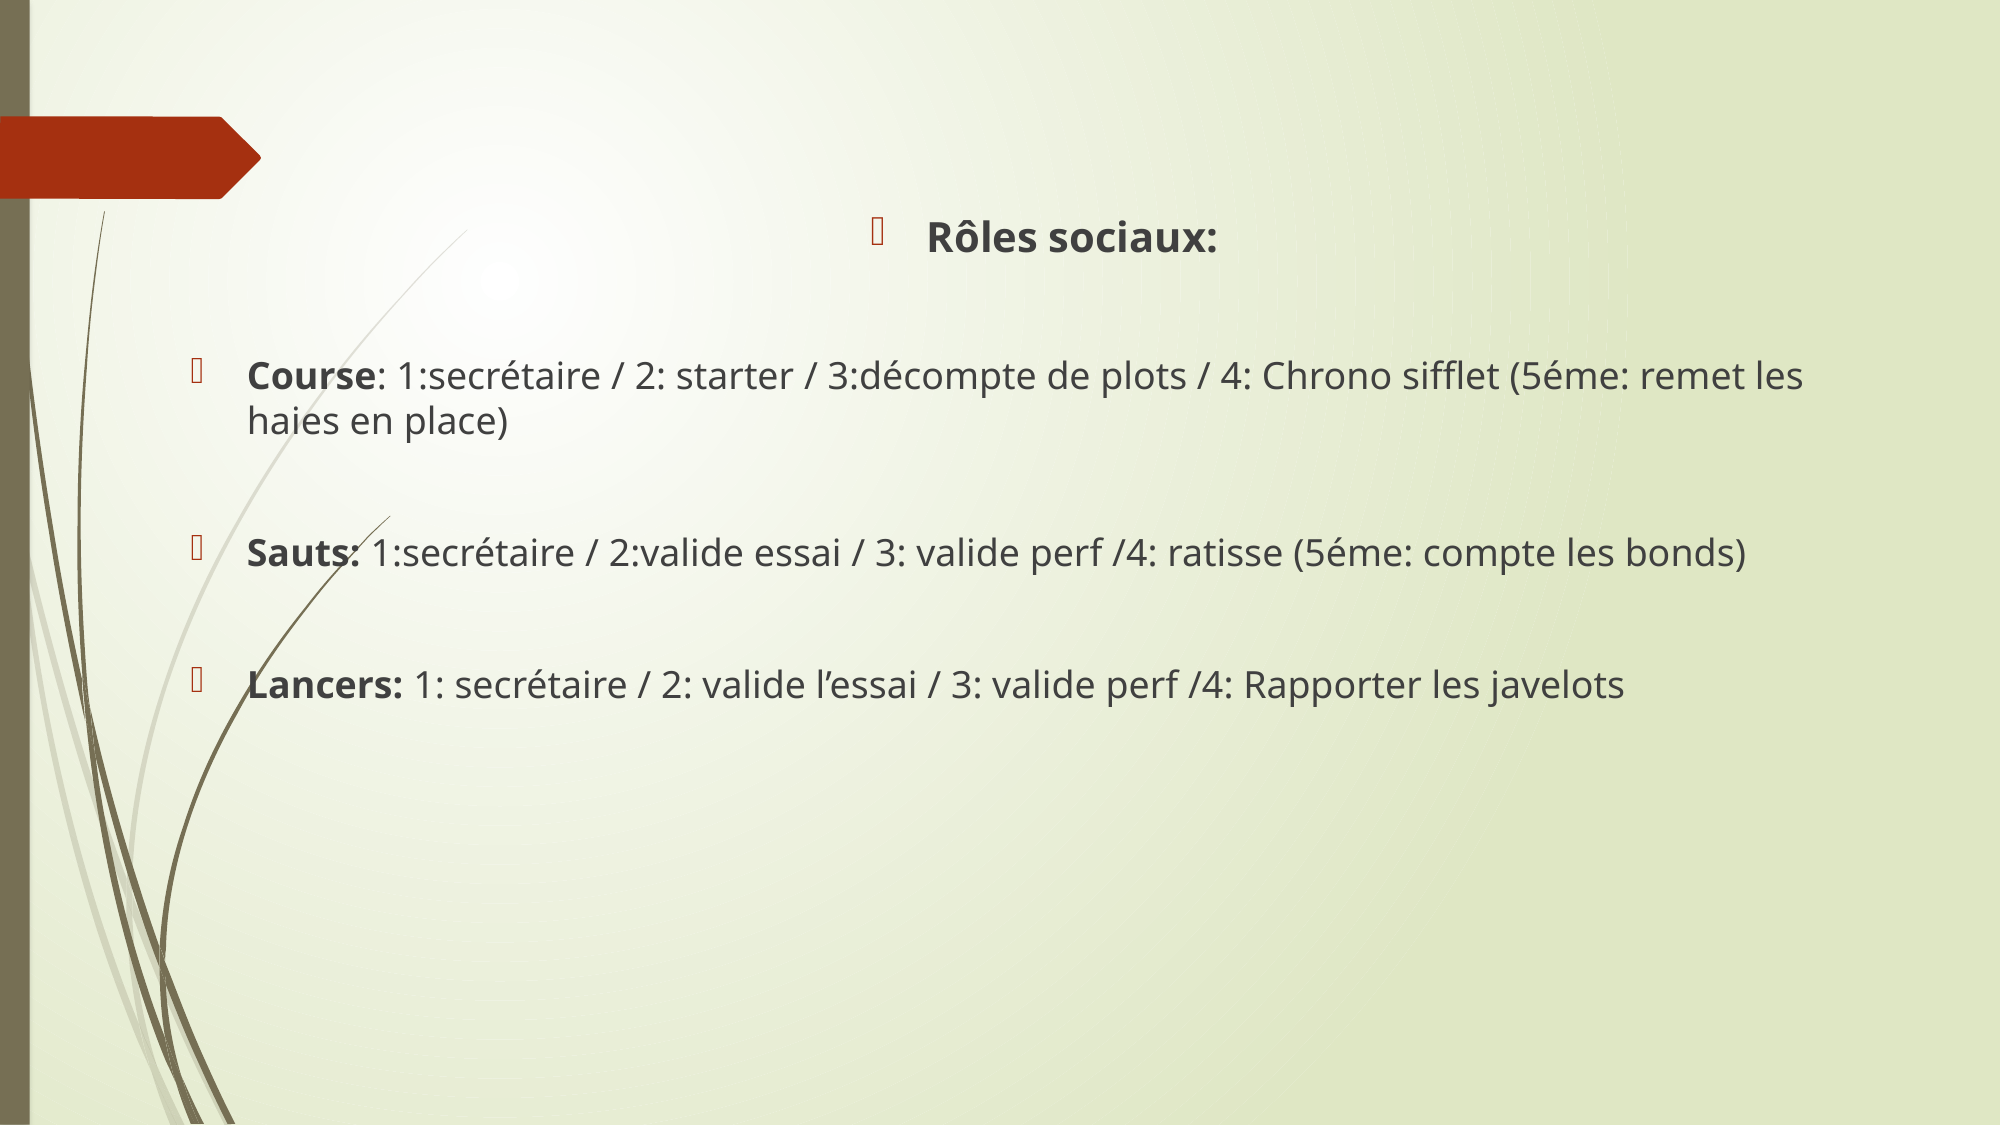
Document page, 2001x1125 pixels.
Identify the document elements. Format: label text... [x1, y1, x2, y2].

list Rôles sociaux: Course: 1:secrétaire / 2: starter / 3:décompte de plots / 4: Chrono sifflet (5éme: remet les haies en place) Sauts: 1:secrétaire / 2:valide essai / 3: valide perf /4: ratisse (5éme: compte les bonds) Lancers: 1: secrétaire / 2: valide l’essai / 3: valide perf /4: Rapporter les javelots [190, 210, 1899, 863]
